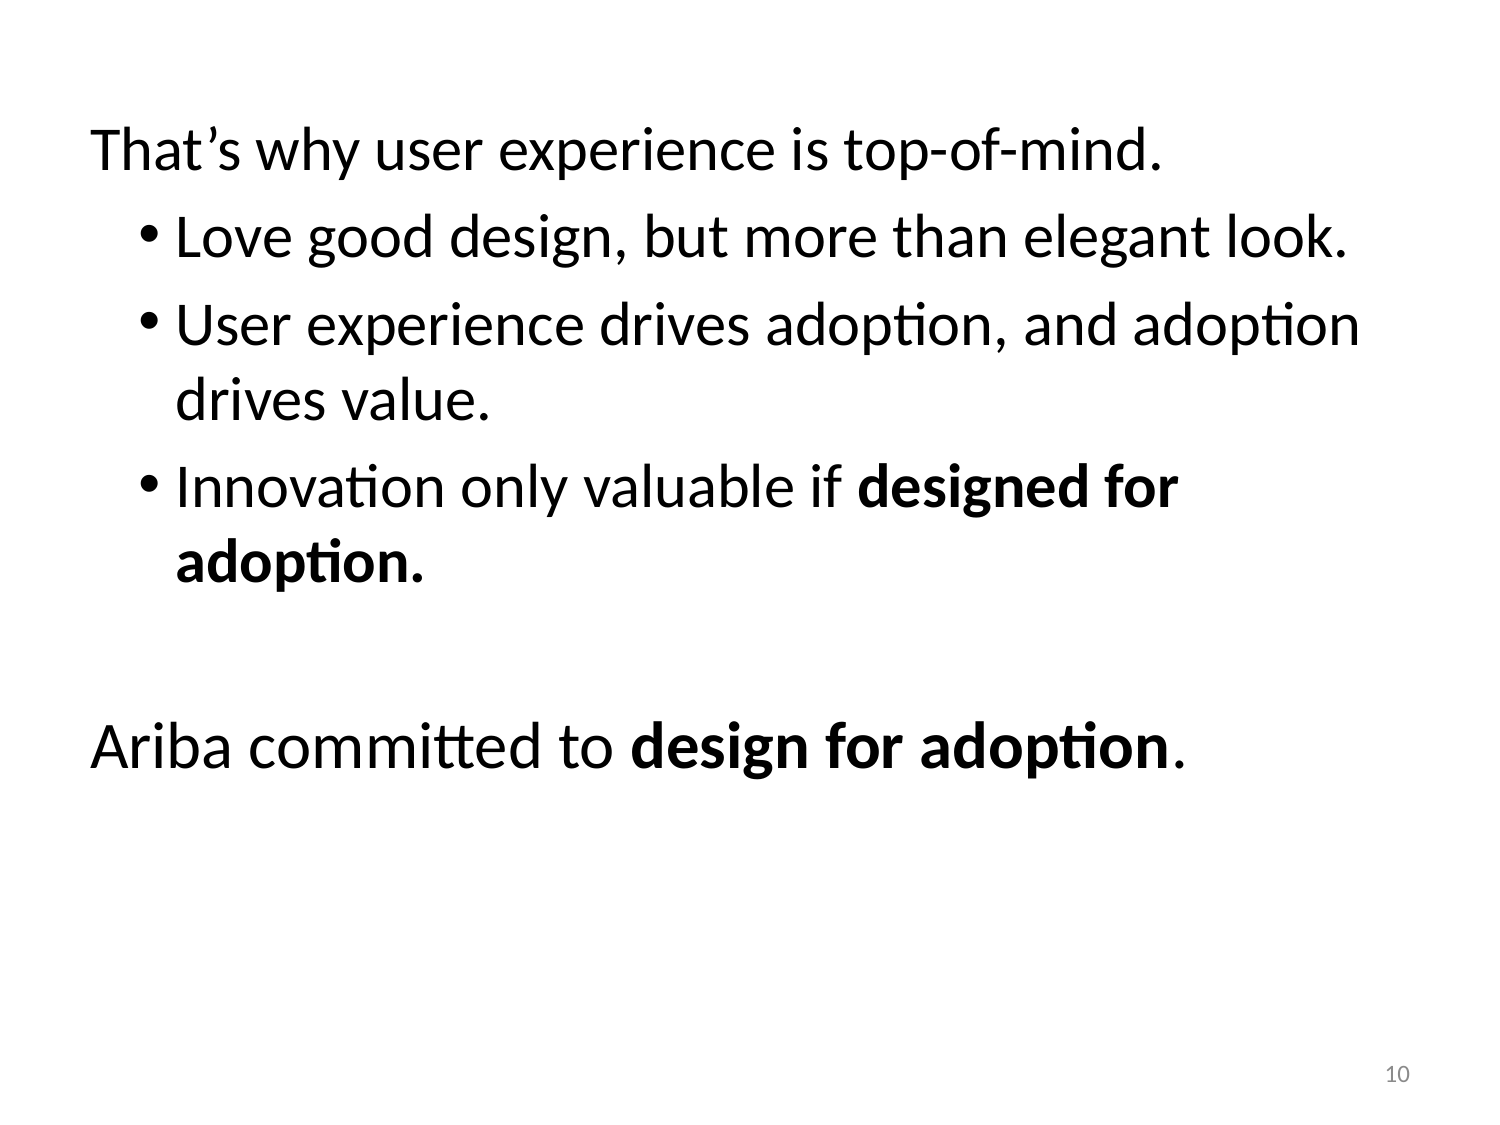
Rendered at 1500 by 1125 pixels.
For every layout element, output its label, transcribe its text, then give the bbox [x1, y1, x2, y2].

slide_number 10 [1074, 1042, 1425, 1103]
list That’s why user experience is top-of-mind. Love good design, but more than elegant look. User experience drives adoption, and adoption drives value. Innovation only valuable if designed for adoption. Ariba committed to design for adoption. [75, 100, 1425, 1125]
